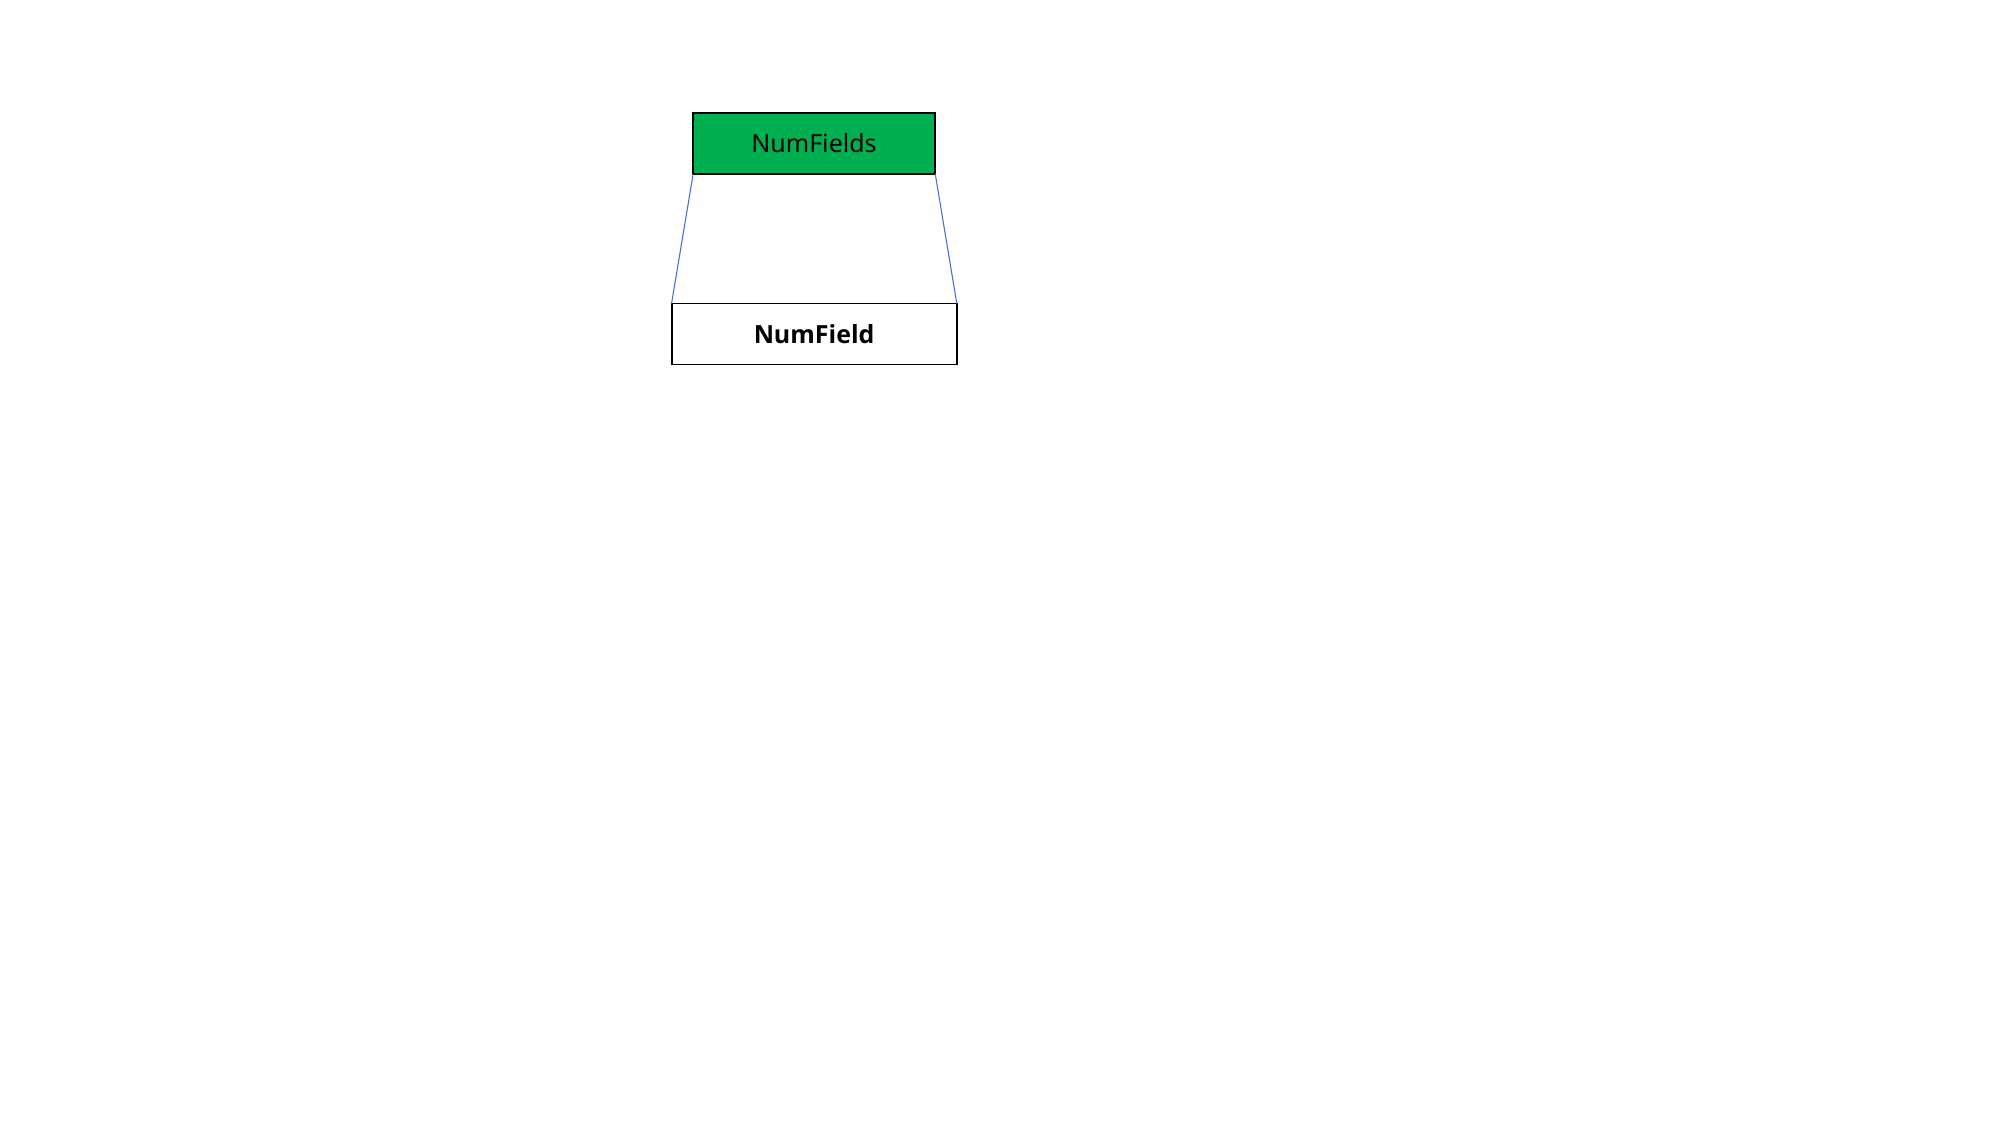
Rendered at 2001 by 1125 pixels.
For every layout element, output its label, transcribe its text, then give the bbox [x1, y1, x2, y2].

table_header NumFields [694, 114, 934, 173]
table_header NumField [673, 304, 956, 364]
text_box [935, 173, 957, 304]
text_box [671, 173, 694, 304]
